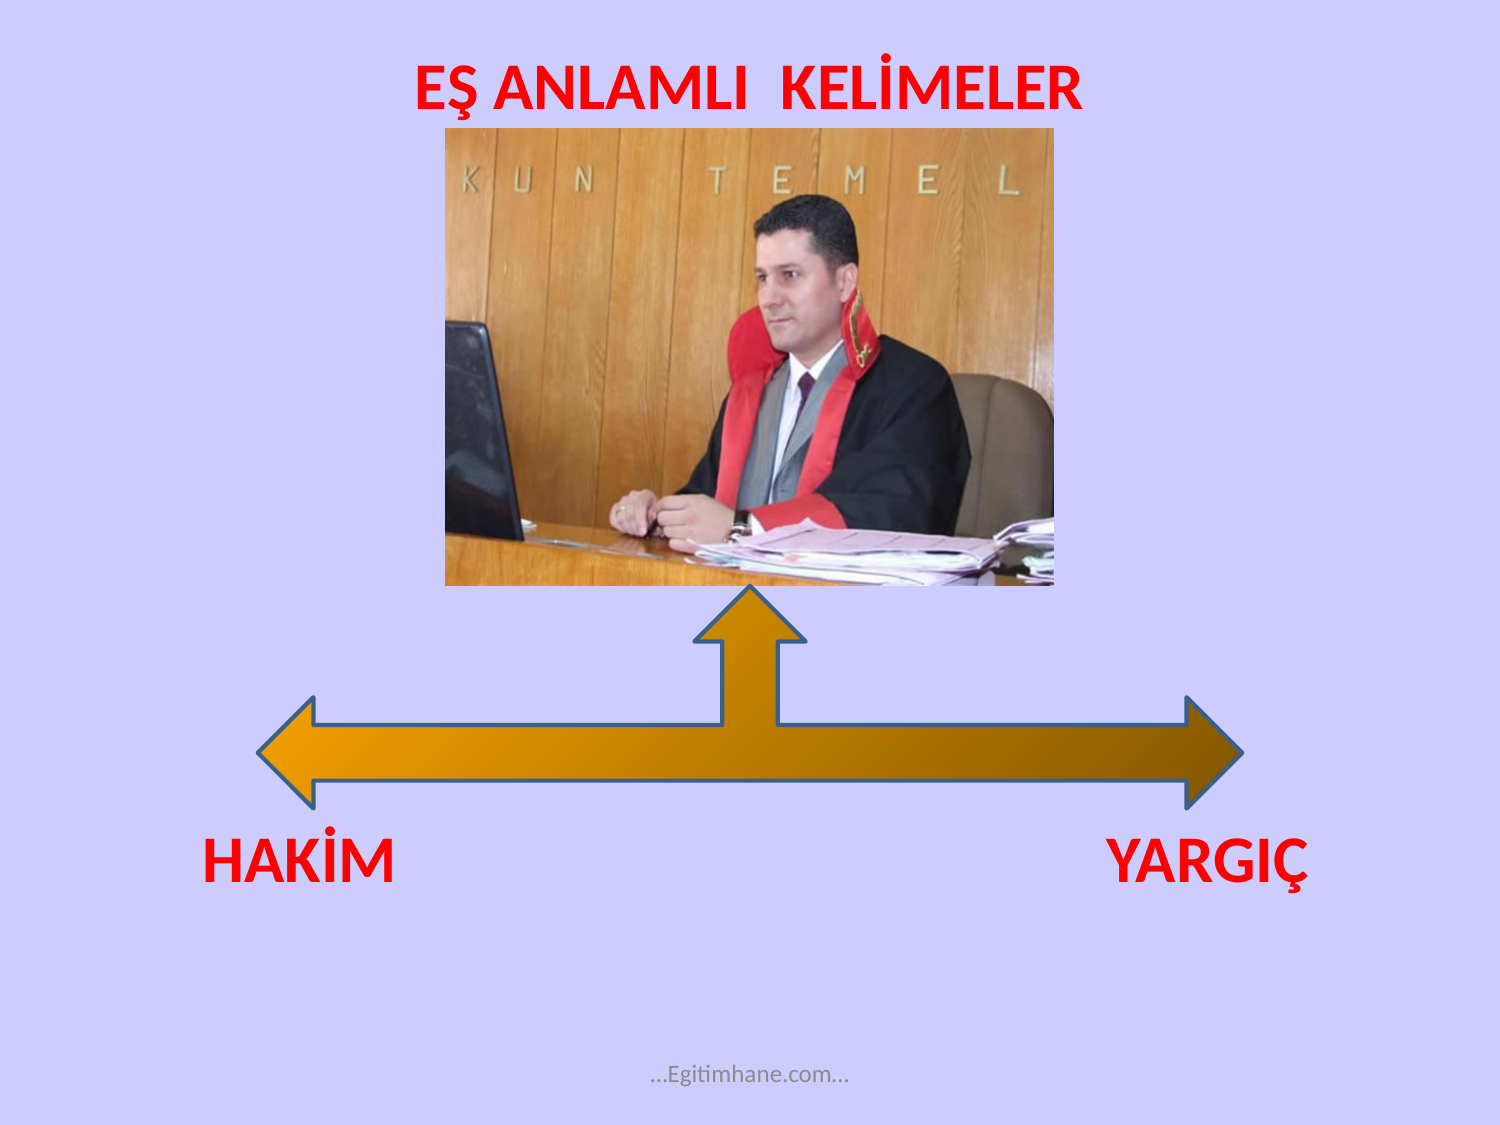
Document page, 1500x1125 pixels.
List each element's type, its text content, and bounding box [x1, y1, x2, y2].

footer …Egitimhane.com… [512, 1042, 988, 1103]
text_box HAKİM [187, 808, 551, 904]
picture [445, 128, 1054, 586]
text_box YARGIÇ [996, 808, 1360, 904]
text_box EŞ ANLAMLI KELİMELER [234, 35, 1266, 130]
text_box [255, 598, 1245, 811]
